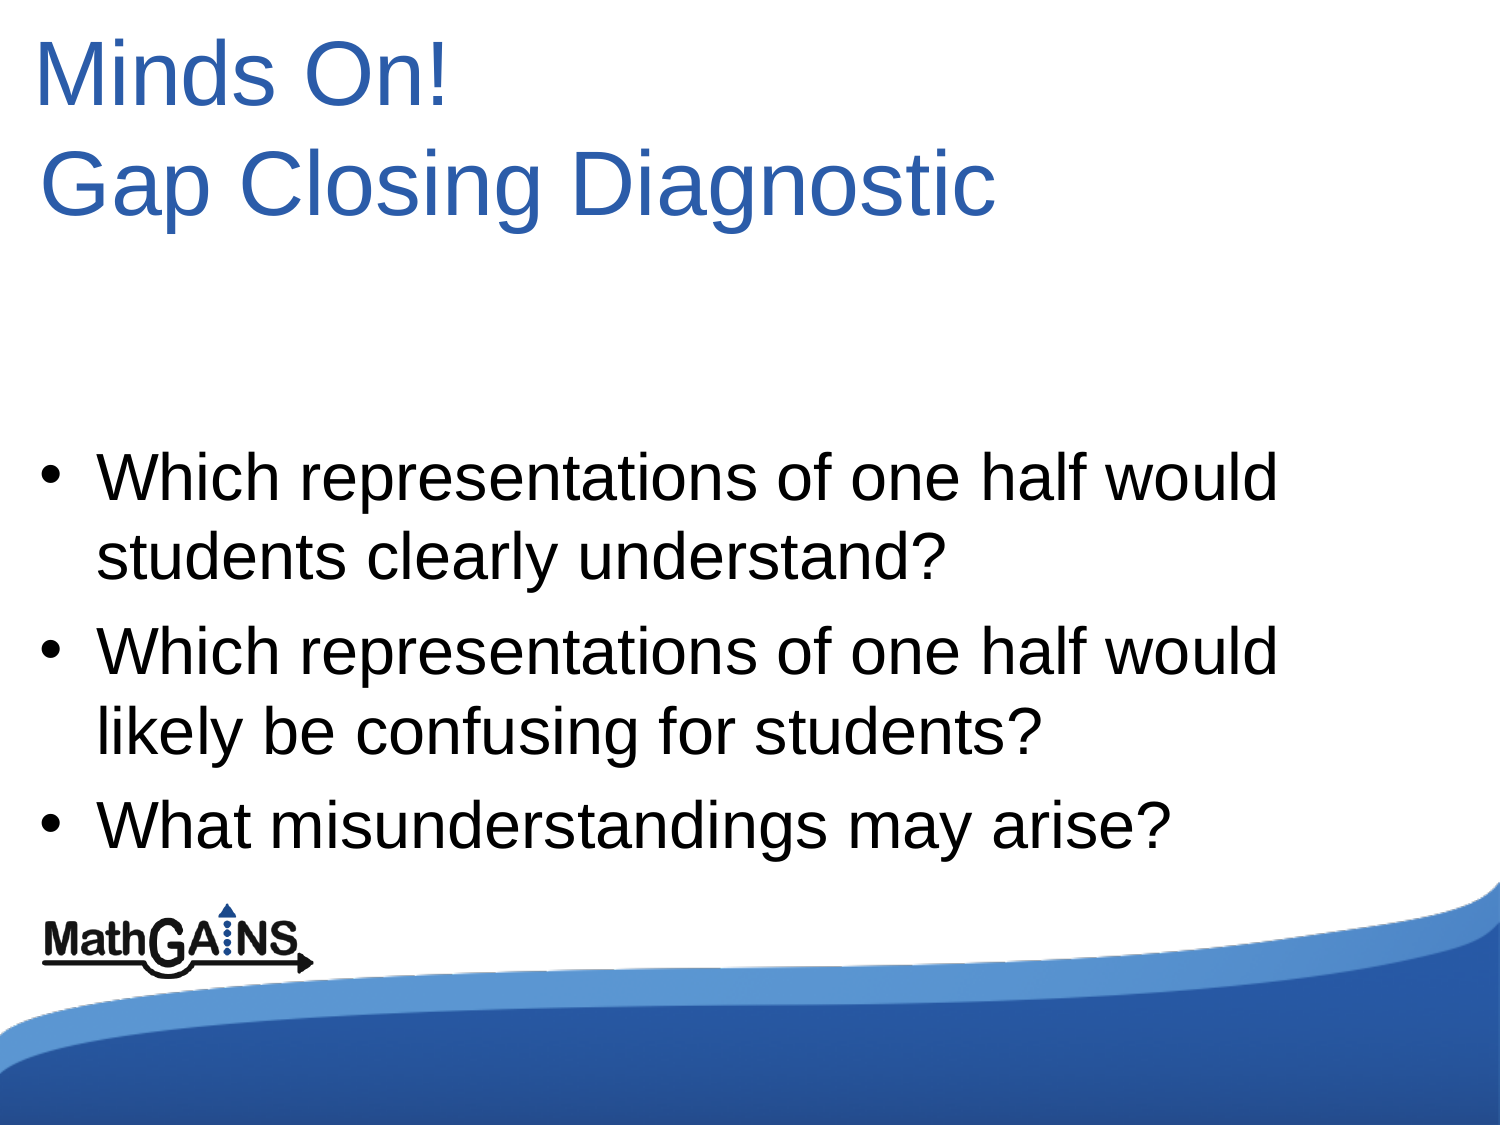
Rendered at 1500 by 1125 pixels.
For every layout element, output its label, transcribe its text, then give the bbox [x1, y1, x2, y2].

list Which representations of one half would students clearly understand? Which representations of one half would likely be confusing for students? What misunderstandings may arise? [24, 425, 1375, 900]
picture [0, 878, 1500, 1125]
title Minds On! Gap Closing Diagnostic [24, 0, 1375, 248]
